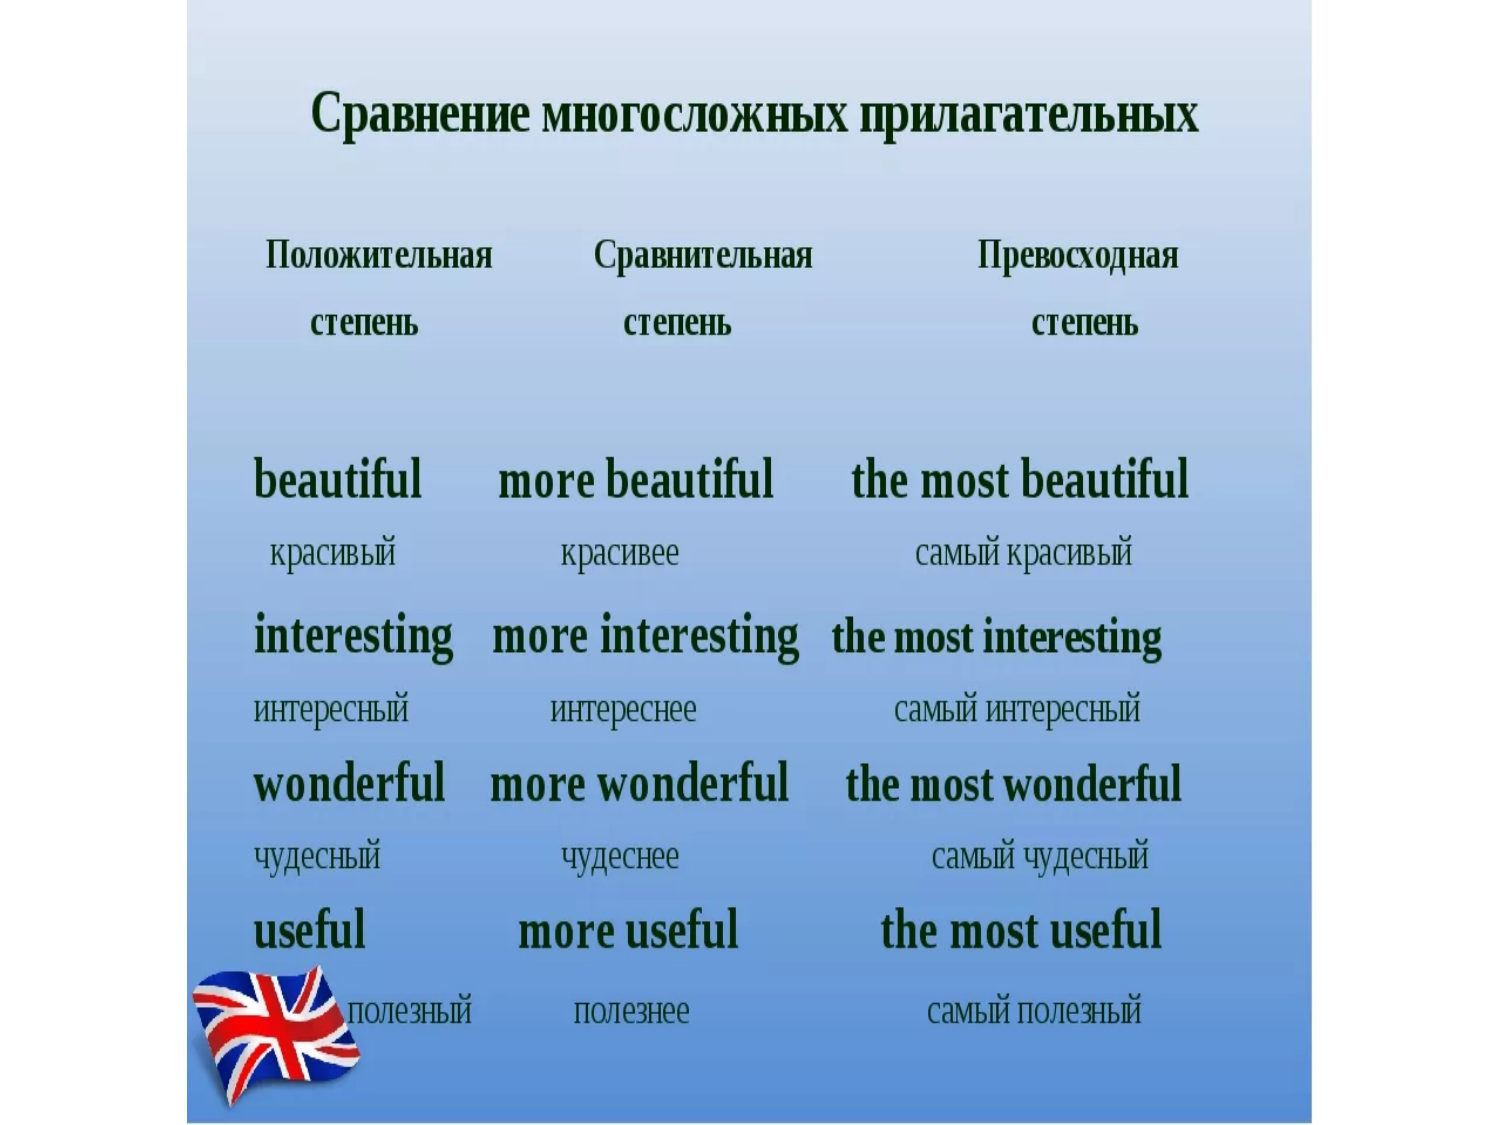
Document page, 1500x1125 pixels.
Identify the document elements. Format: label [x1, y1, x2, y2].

picture [187, 0, 1313, 1125]
